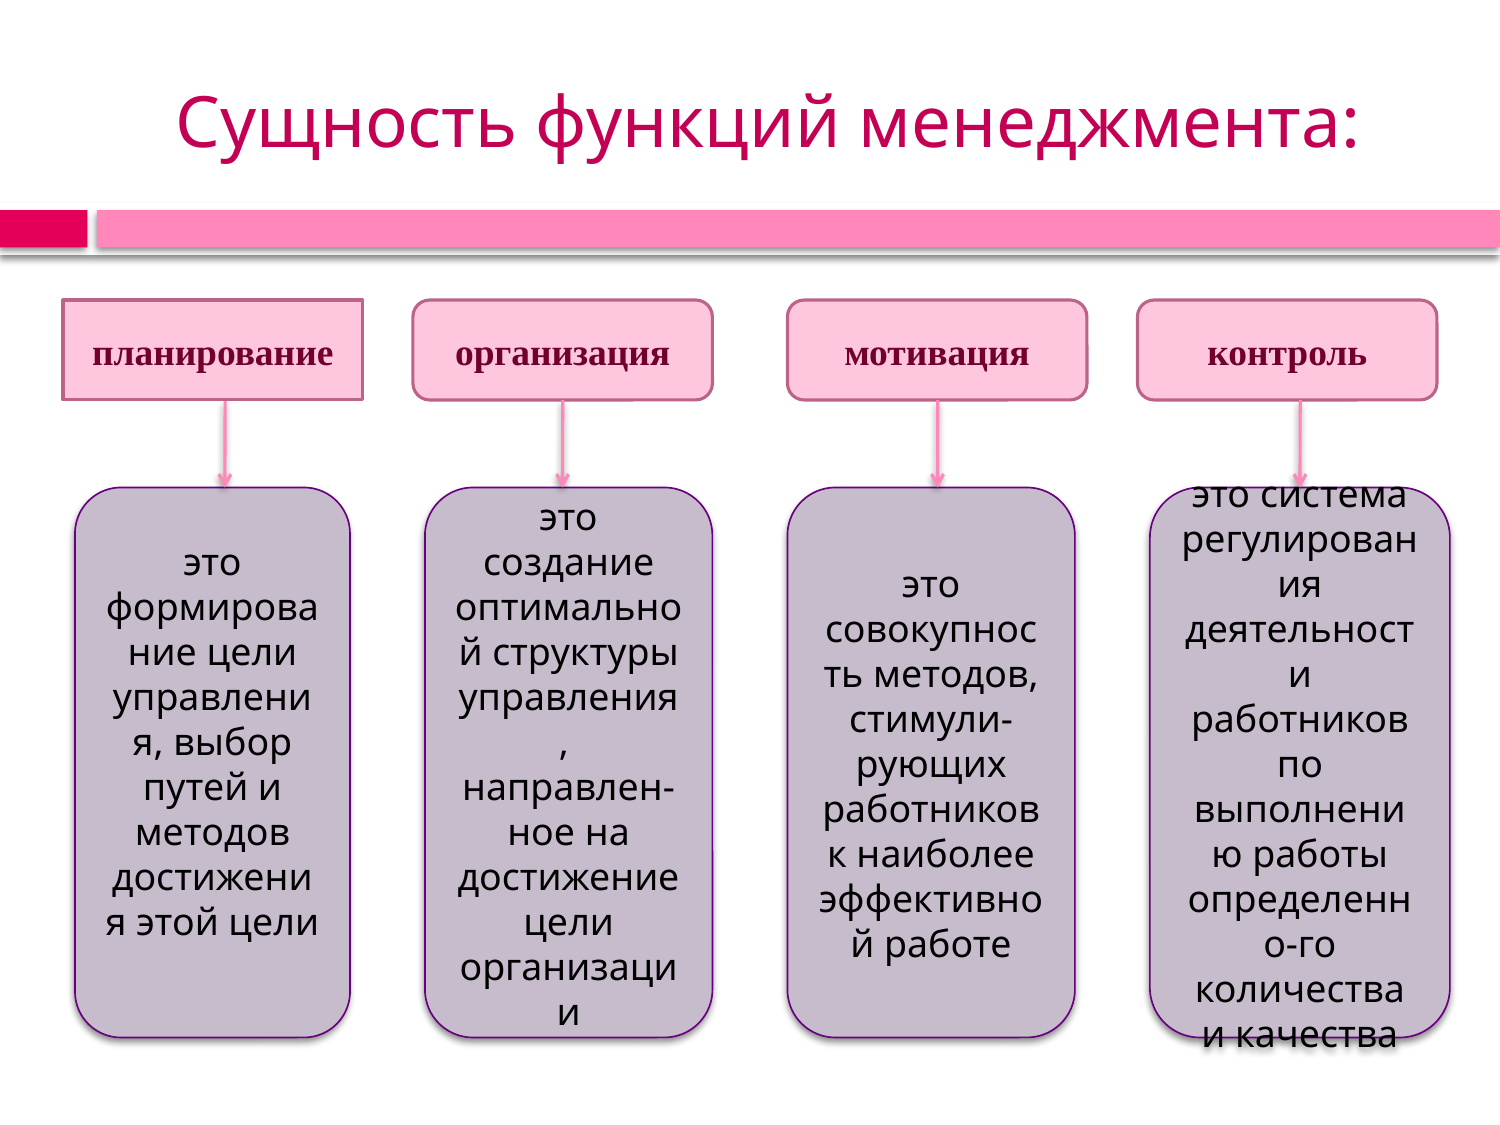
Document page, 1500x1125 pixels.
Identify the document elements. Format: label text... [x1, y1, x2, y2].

text_box это создание оптимальной структуры управления, направлен-ное на достижение цели организации [424, 486, 714, 1039]
text_box контроль [1135, 298, 1439, 402]
text_box это формирование цели управления, выбор путей и методов достижения этой цели [74, 486, 351, 1039]
list планирование [61, 298, 364, 401]
title Сущность функций менеджмента: [99, 37, 1438, 200]
text_box это система регулирования деятельности работников по выполнению работы определенно-го количества и качества [1149, 486, 1451, 1039]
text_box мотивация [785, 298, 1089, 402]
text_box это совокупность методов, стимули-рующих работников к наиболее эффективной работе [786, 486, 1076, 1039]
text_box организация [411, 298, 715, 402]
